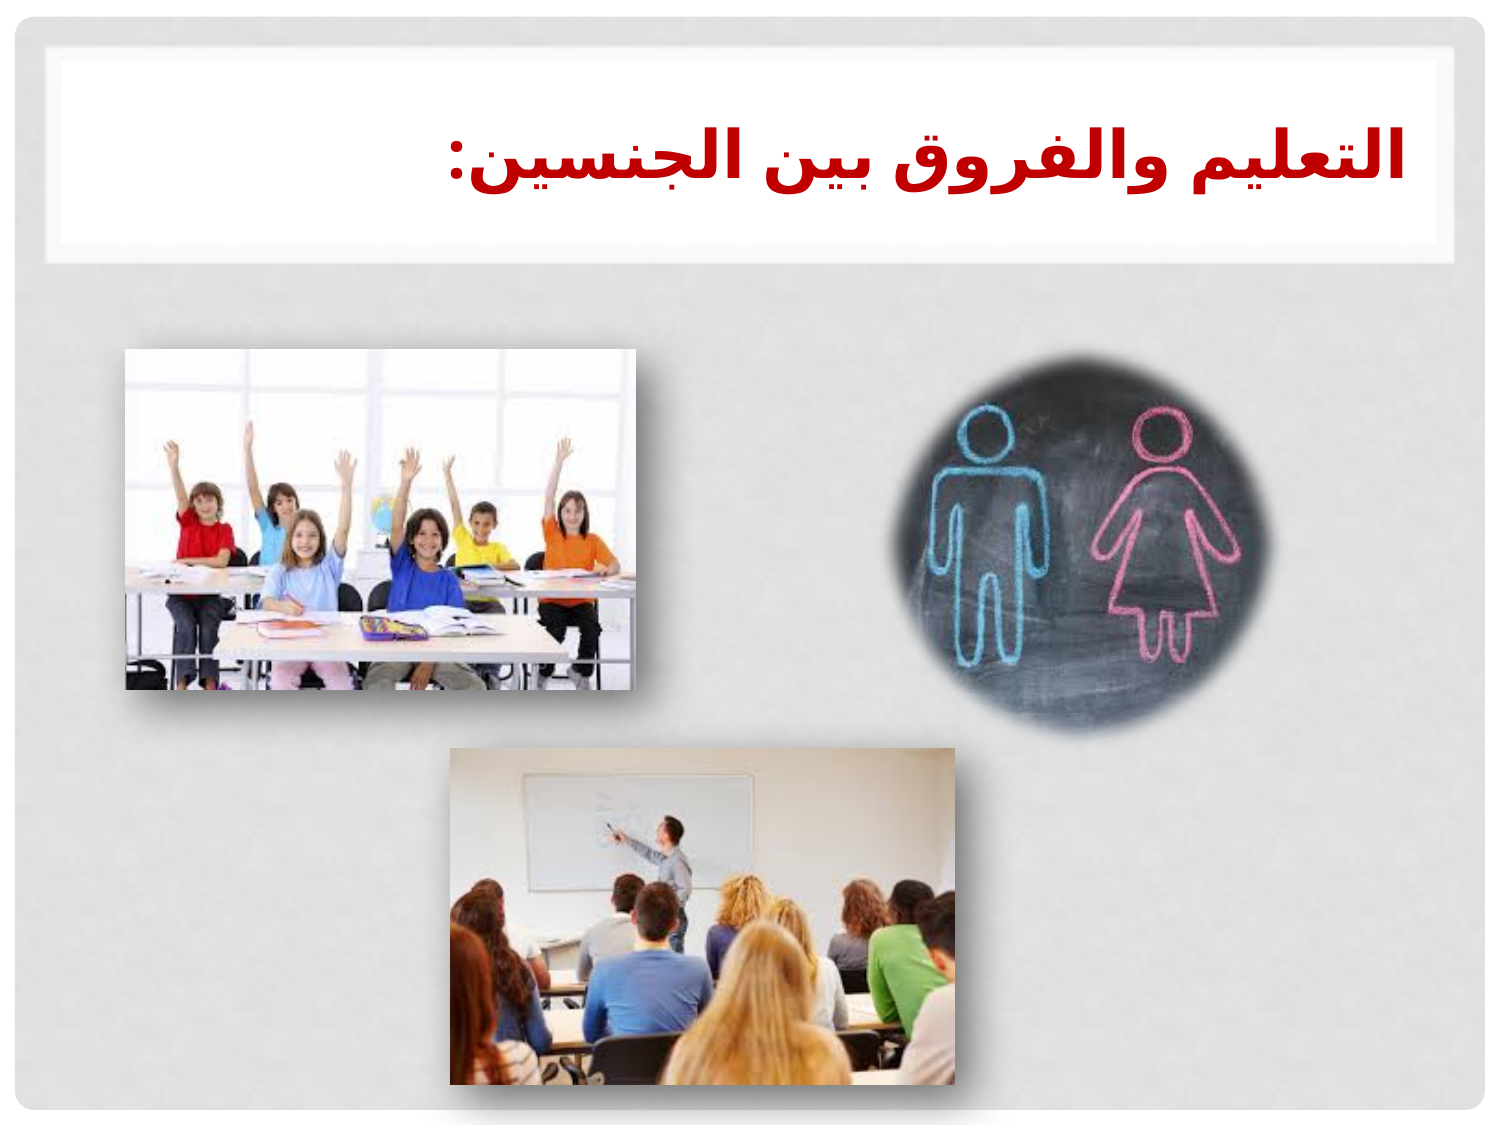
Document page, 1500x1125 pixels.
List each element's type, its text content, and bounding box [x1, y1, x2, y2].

picture [124, 349, 636, 690]
title التعليم والفروق بين الجنسين: [69, 66, 1425, 238]
picture [449, 339, 1288, 1085]
